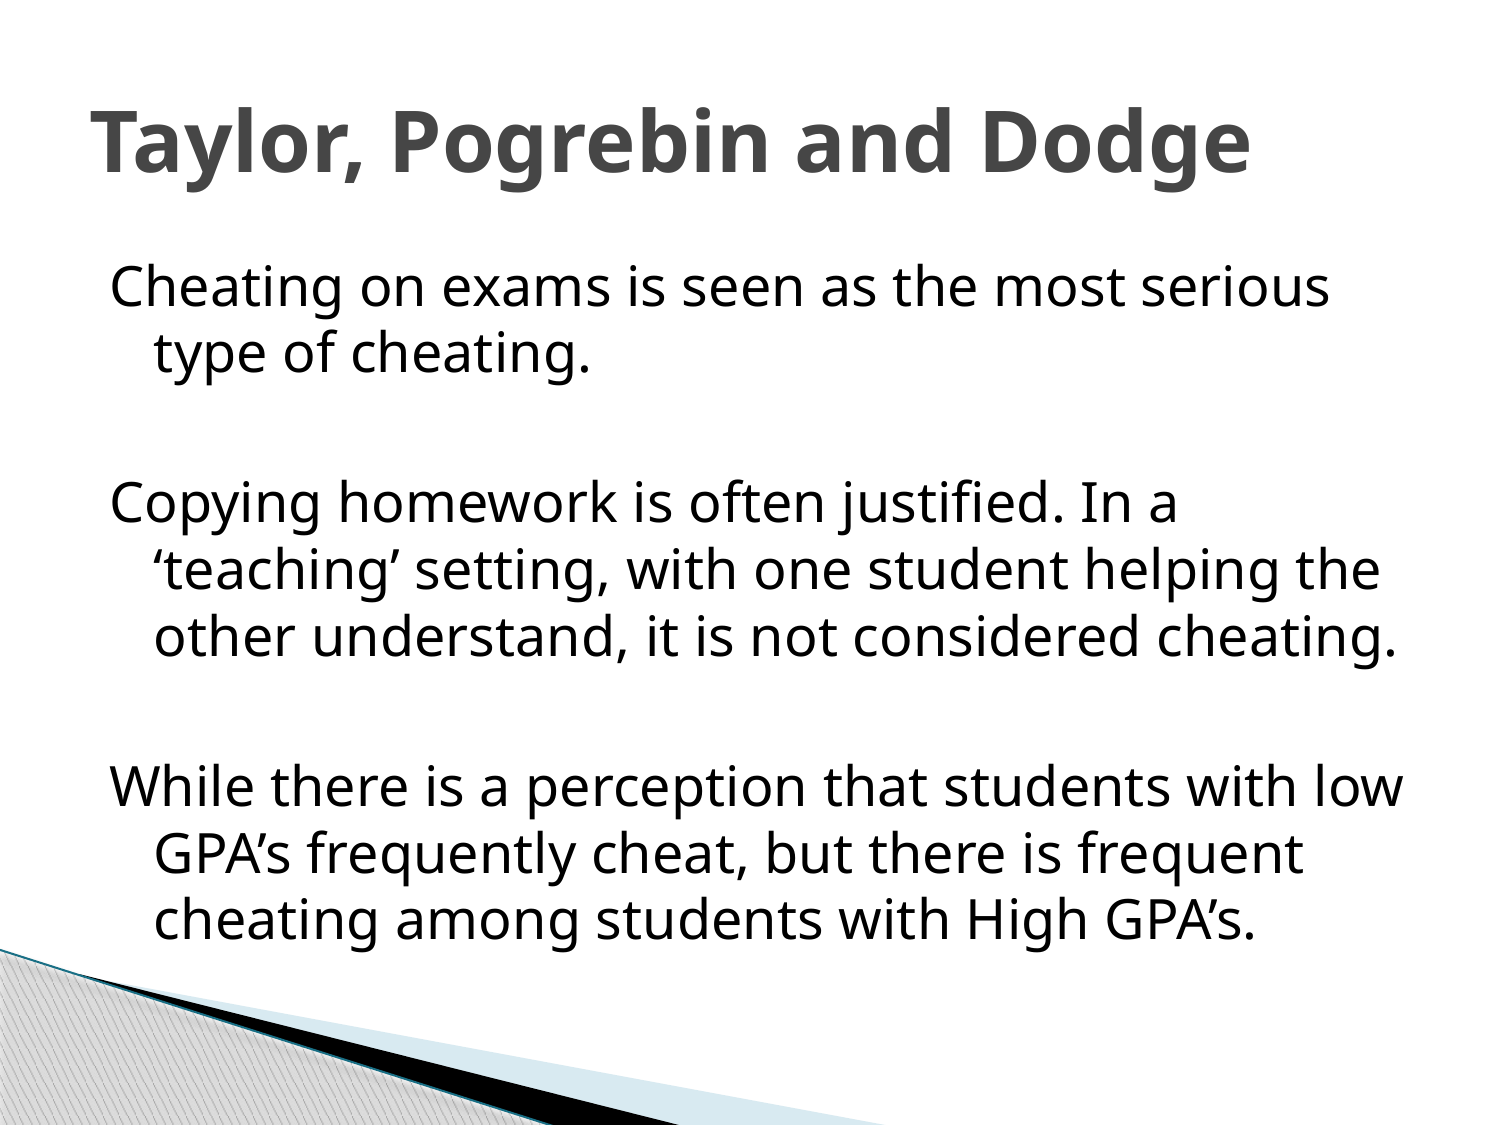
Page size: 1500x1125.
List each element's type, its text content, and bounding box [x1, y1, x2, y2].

title Taylor, Pogrebin and Dodge [75, 45, 1425, 233]
list Cheating on exams is seen as the most serious type of cheating. Copying homework is often justified. In a ‘teaching’ setting, with one student helping the other understand, it is not considered cheating. While there is a perception that students with low GPA’s frequently cheat, but there is frequent cheating among students with High GPA’s. [75, 243, 1425, 986]
